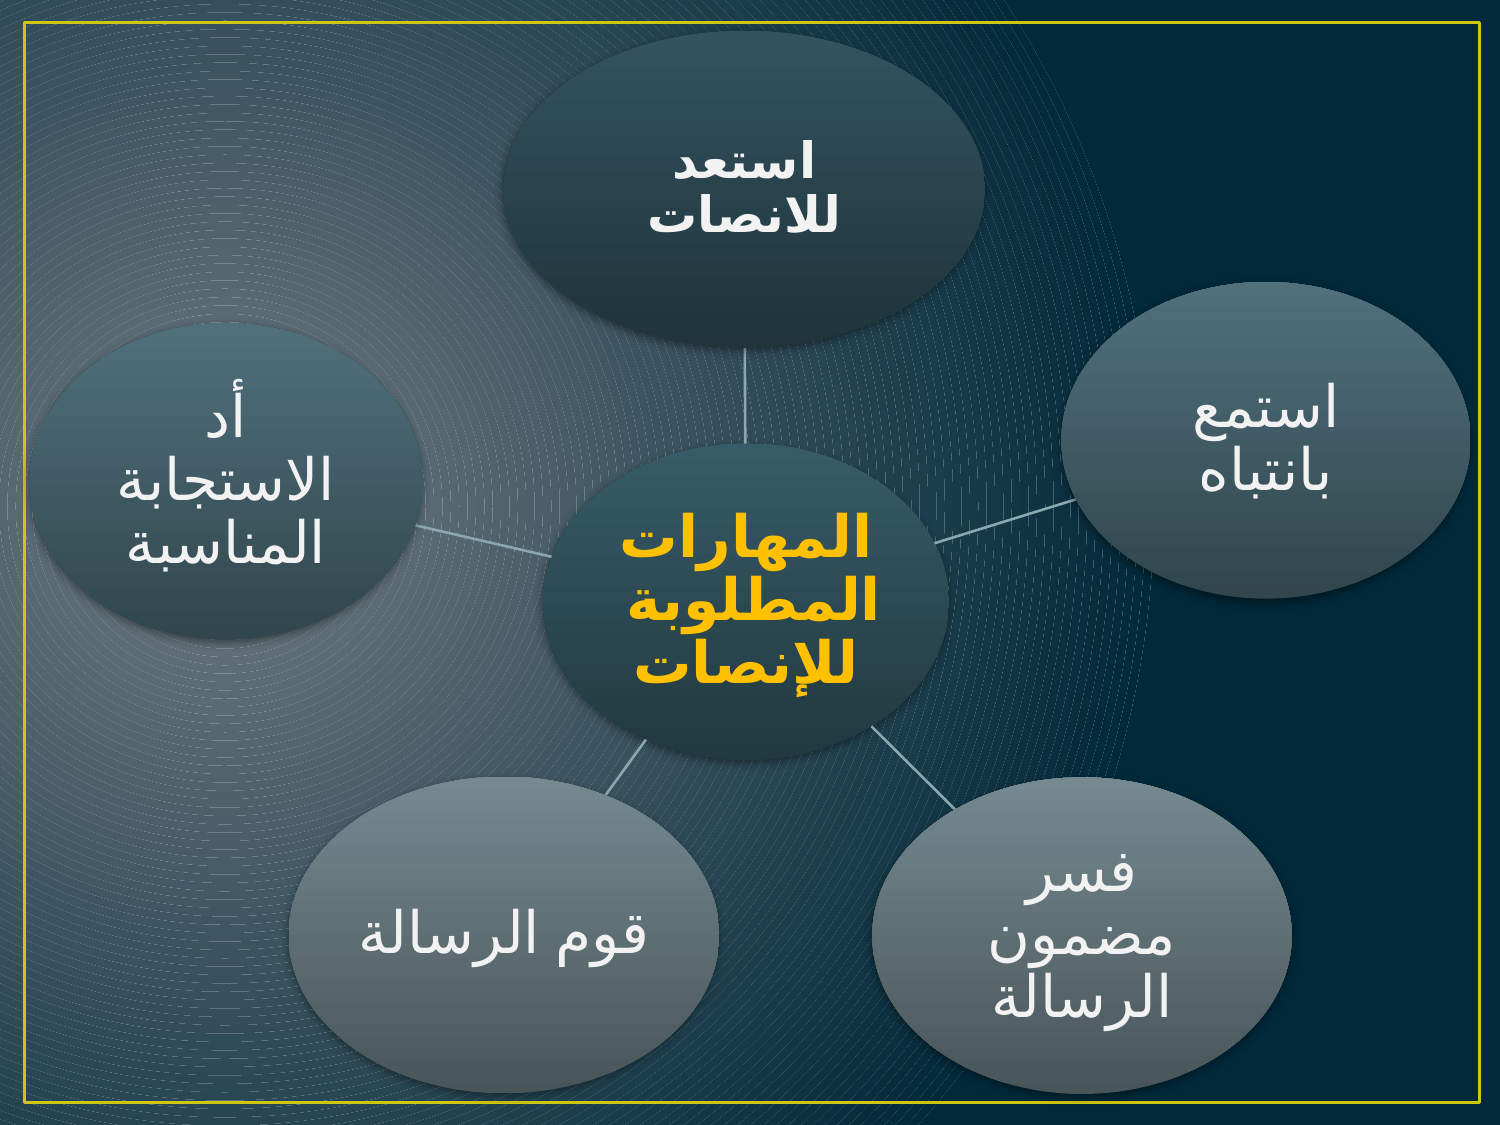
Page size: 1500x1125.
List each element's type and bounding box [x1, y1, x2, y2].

text_box [29, 30, 1471, 1095]
picture [890, 1104, 901, 1108]
picture [981, 24, 992, 30]
